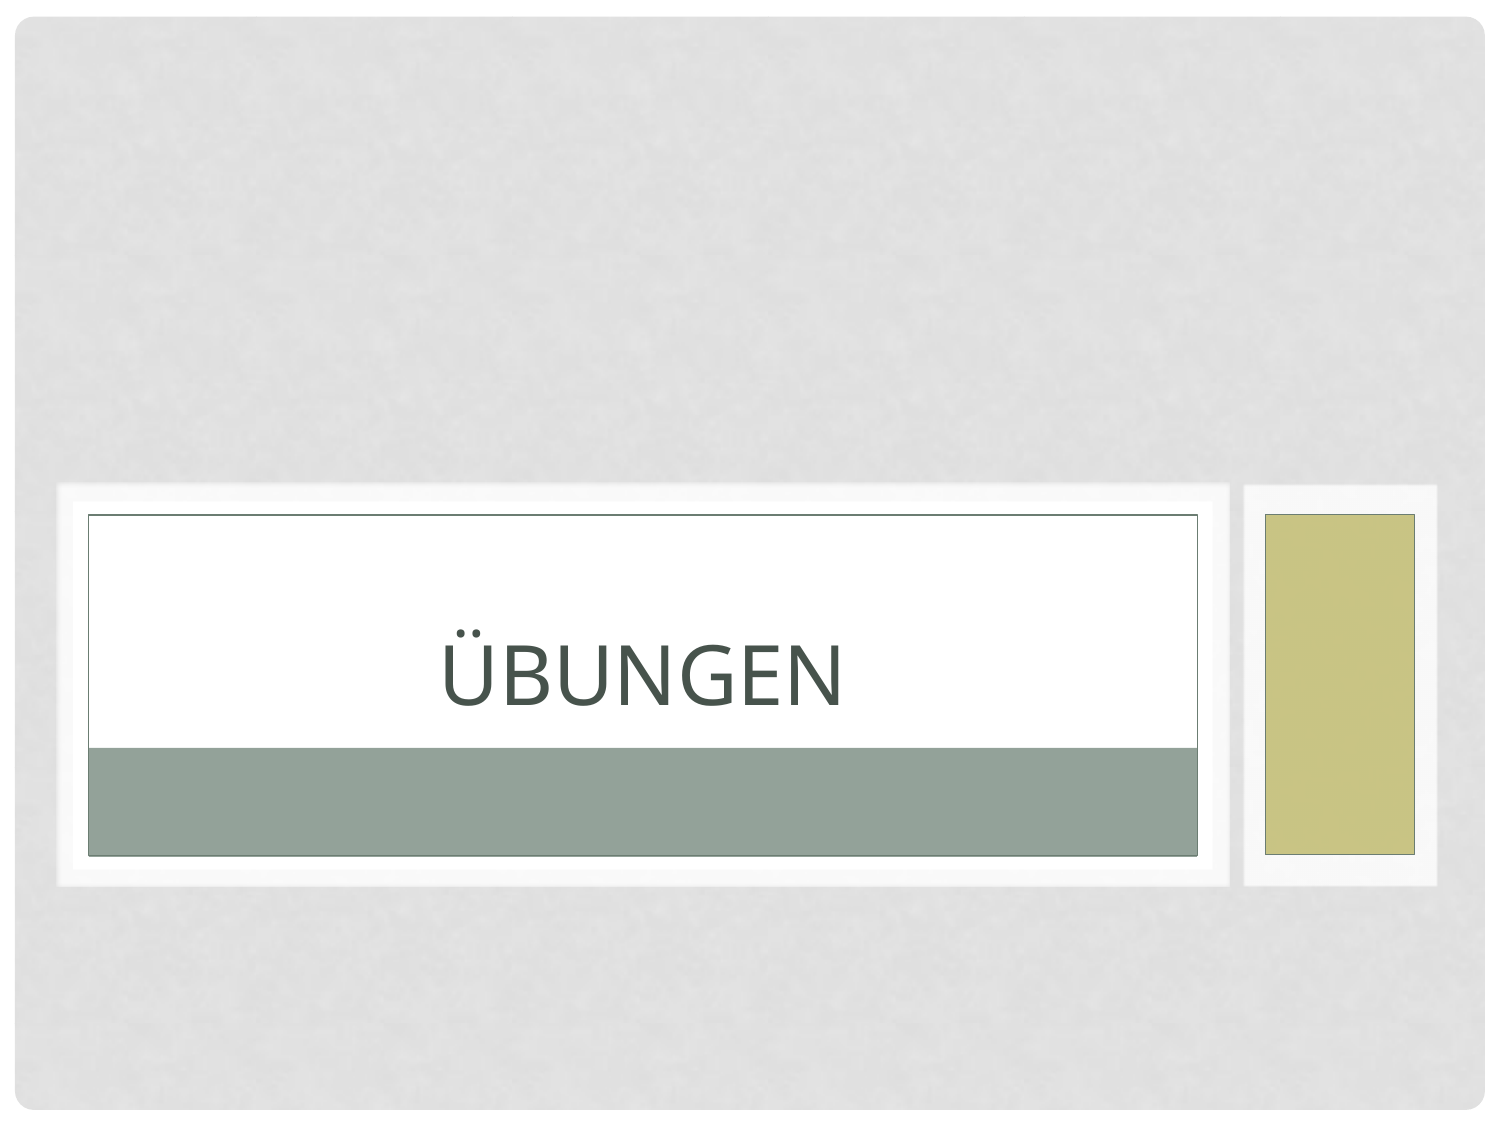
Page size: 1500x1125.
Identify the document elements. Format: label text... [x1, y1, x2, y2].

title Übungen [99, 529, 1187, 730]
